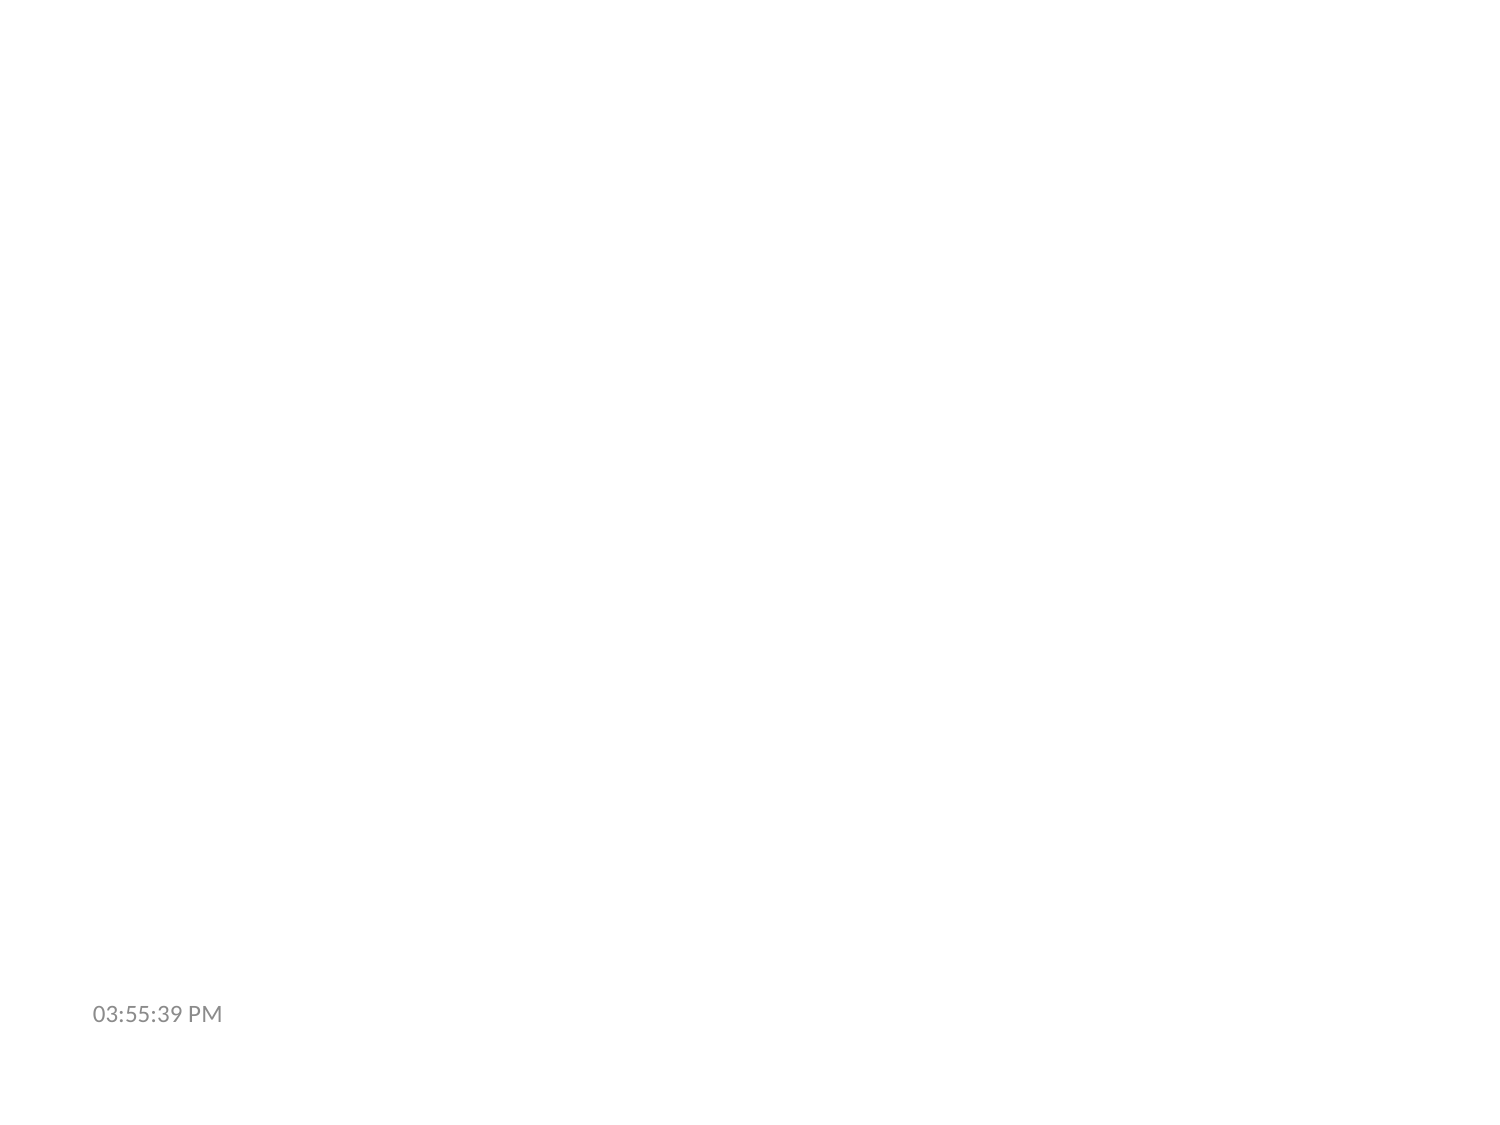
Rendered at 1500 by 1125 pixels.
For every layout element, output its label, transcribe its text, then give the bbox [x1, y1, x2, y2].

text_box 3:35:09 PM [77, 982, 428, 1043]
